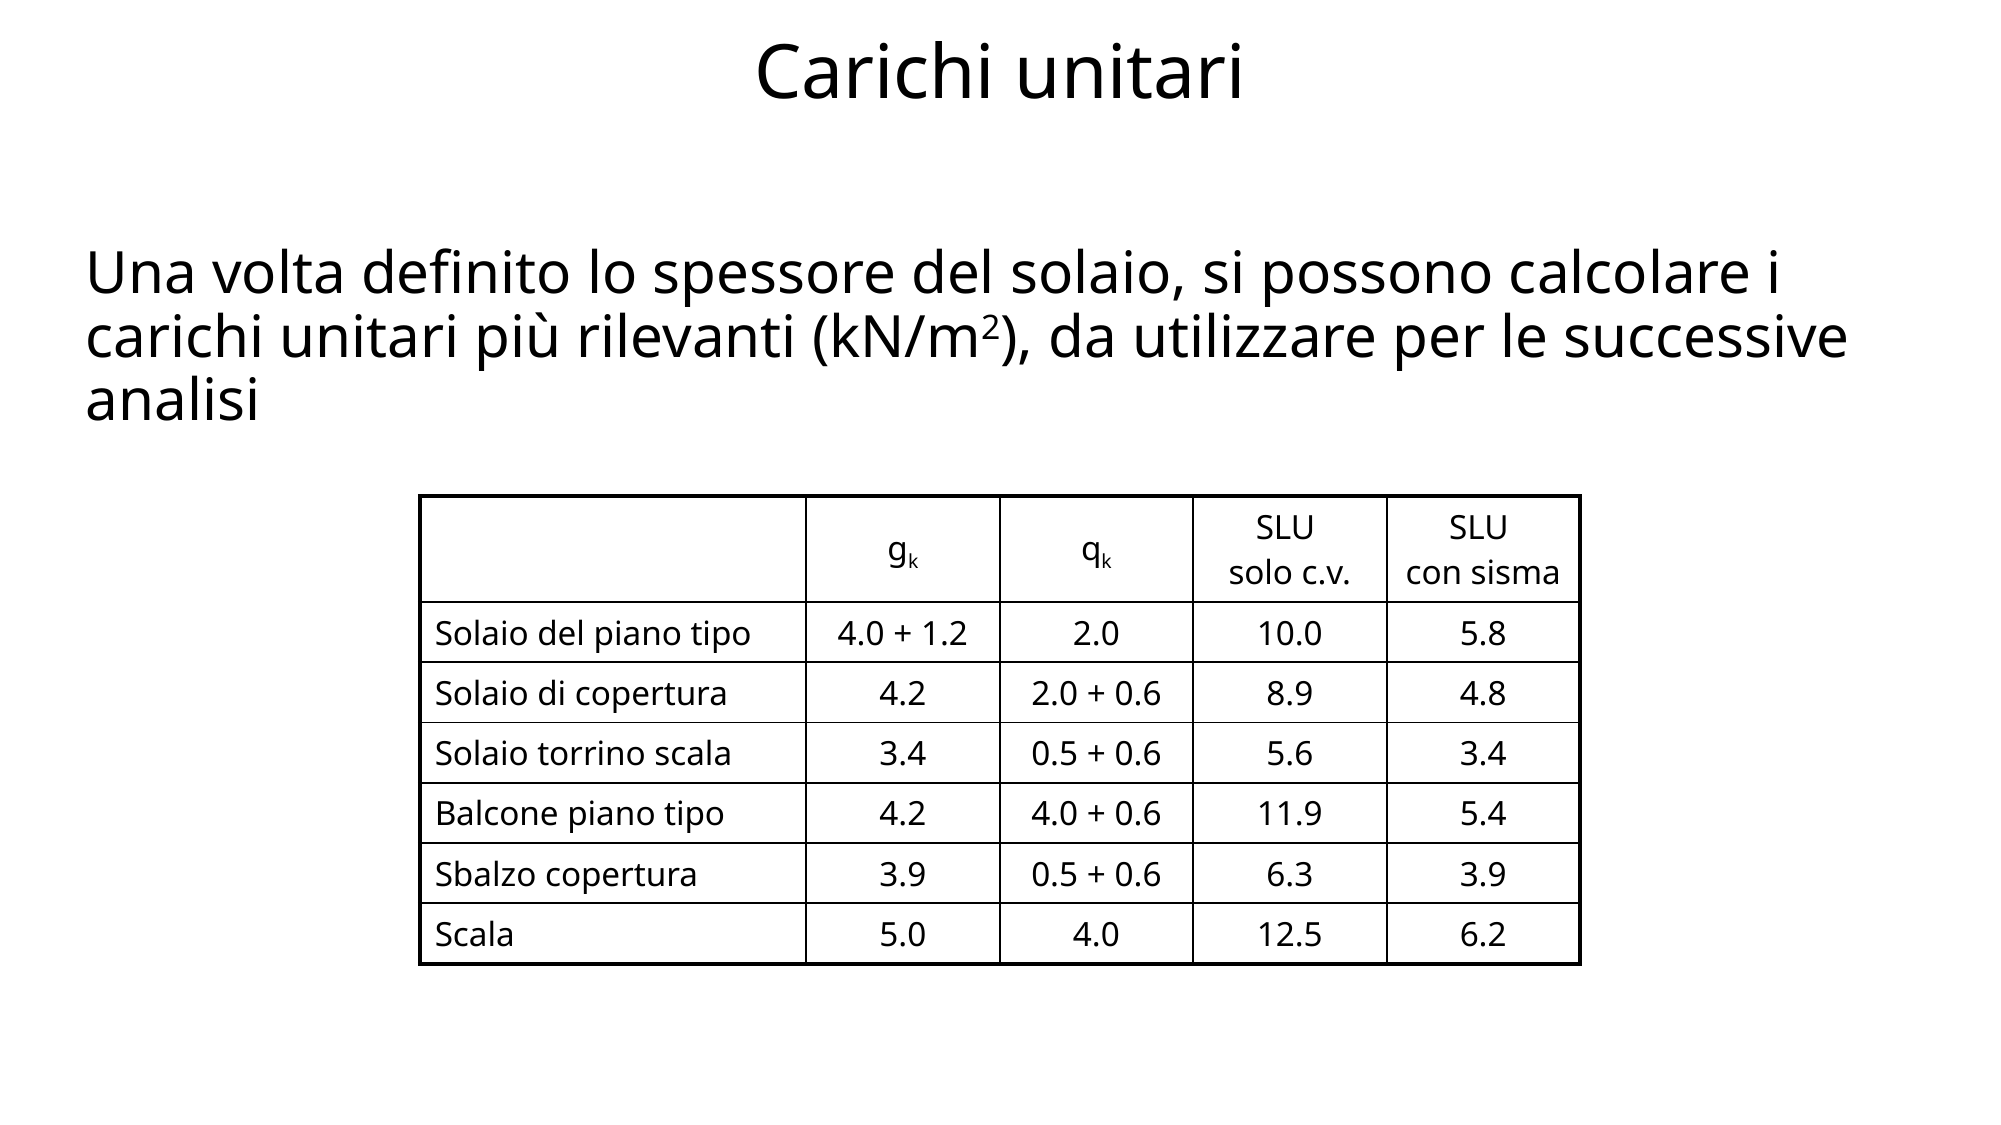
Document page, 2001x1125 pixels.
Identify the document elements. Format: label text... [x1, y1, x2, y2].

table_header SLU con sisma [1388, 498, 1578, 601]
table_cell 6.3 [1194, 844, 1386, 902]
table_cell 2.0 [1001, 603, 1192, 661]
table_cell 10.0 [1194, 603, 1386, 661]
table_cell 3.9 [1388, 844, 1578, 902]
table_cell 5.0 [807, 904, 999, 962]
table_cell 2.0 + 0.6 [1001, 663, 1192, 722]
table_header SLU solo c.v. [1194, 498, 1386, 601]
list Una volta definito lo spessore del solaio, si possono calcolare i carichi unitari più rilevanti (kN/m2), da utilizzare per le successive analisi [70, 236, 1902, 457]
table_cell 4.2 [807, 663, 999, 722]
table_cell 4.0 + 0.6 [1001, 784, 1192, 842]
table_cell 8.9 [1194, 663, 1386, 722]
table_cell 5.8 [1388, 603, 1578, 661]
table_cell 11.9 [1194, 784, 1386, 842]
table_cell 4.8 [1388, 663, 1578, 722]
table_cell 5.6 [1194, 723, 1386, 782]
table_cell 12.5 [1194, 904, 1386, 962]
table_header qk [1001, 498, 1192, 601]
table_cell 3.4 [1388, 723, 1578, 782]
table_header gk [807, 498, 999, 601]
table_cell 0.5 + 0.6 [1001, 723, 1192, 782]
table_cell Solaio di copertura [422, 663, 805, 722]
table_cell 3.9 [807, 844, 999, 902]
table_header [422, 498, 805, 601]
table_cell Solaio torrino scala [422, 723, 805, 782]
table_cell Sbalzo copertura [422, 844, 805, 902]
table_cell 5.4 [1388, 784, 1578, 842]
title Carichi unitari [137, 0, 1863, 218]
table_cell 6.2 [1388, 904, 1578, 962]
table_cell Solaio del piano tipo [422, 603, 805, 661]
table_cell Balcone piano tipo [422, 784, 805, 842]
table_cell 4.0 + 1.2 [807, 603, 999, 661]
table_cell 3.4 [807, 723, 999, 782]
table_cell Scala [422, 904, 805, 962]
table_cell 4.2 [807, 784, 999, 842]
table_cell 4.0 [1001, 904, 1192, 962]
table_cell 0.5 + 0.6 [1001, 844, 1192, 902]
